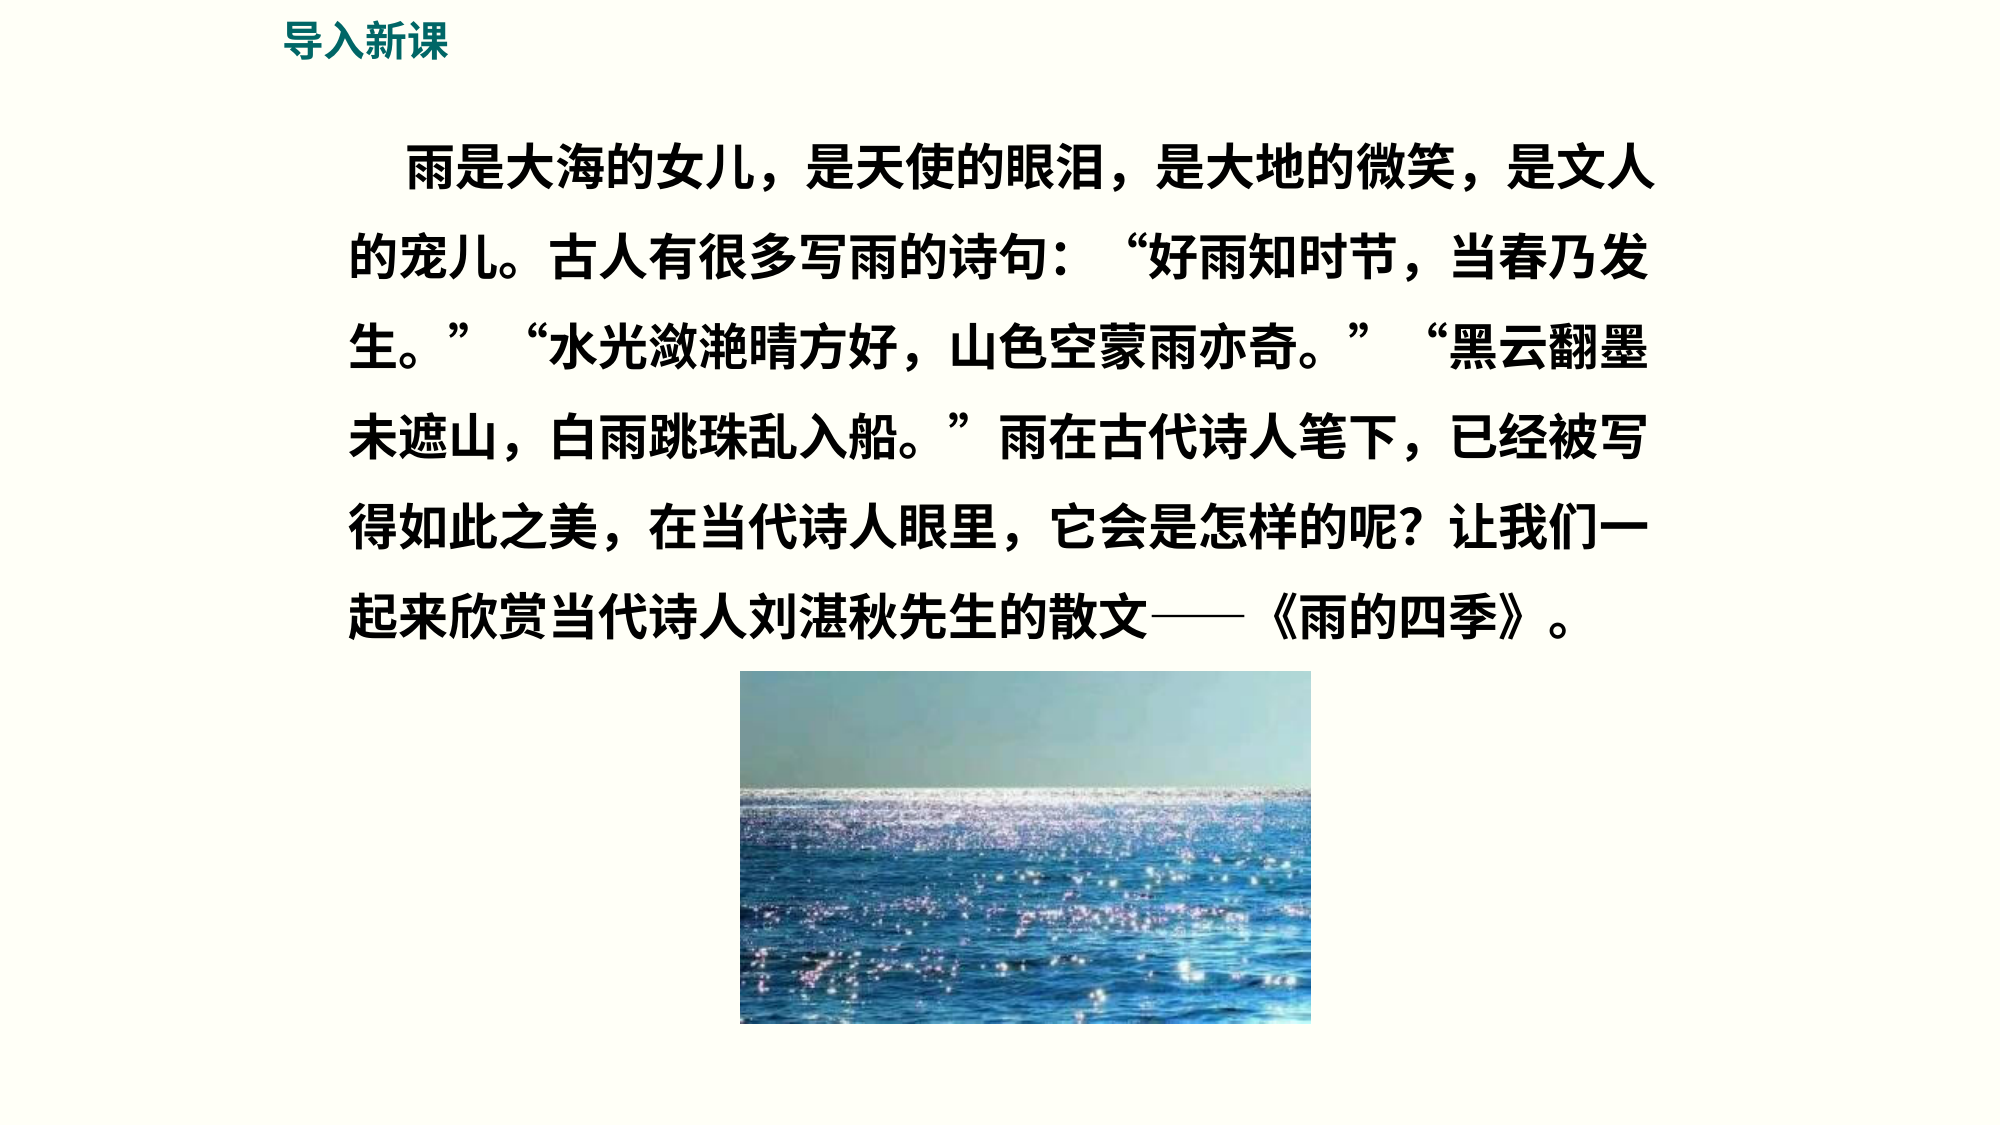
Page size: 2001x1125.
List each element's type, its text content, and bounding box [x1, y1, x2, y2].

text_box 导入新课 [267, 7, 480, 73]
picture [739, 671, 1311, 1025]
text_box 雨是大海的女儿，是天使的眼泪，是大地的微笑，是文人的宠儿。古人有很多写雨的诗句：“好雨知时节，当春乃发生。”“水光潋滟晴方好，山色空蒙雨亦奇。”“黑云翻墨未遮山，白雨跳珠乱入船。”雨在古代诗人笔下，已经被写得如此之美，在当代诗人眼里，它会是怎样的呢？让我们一起来欣赏当代诗人刘湛秋先生的散文——《雨的四季》。 [333, 97, 1707, 841]
